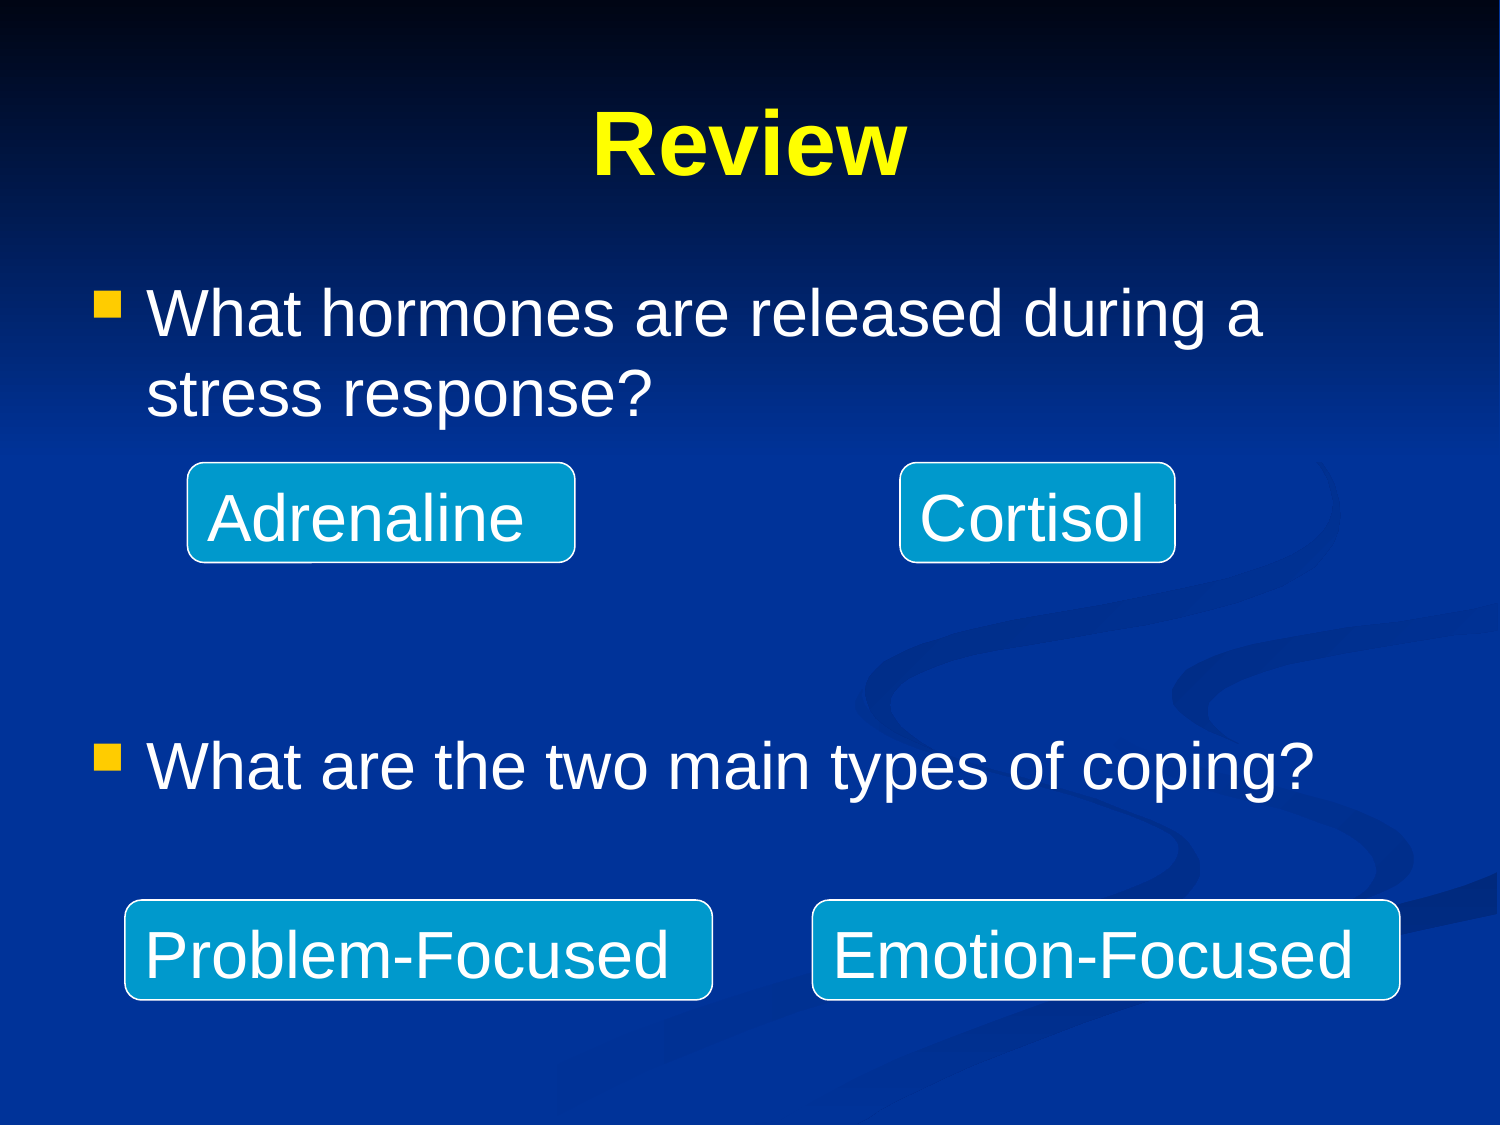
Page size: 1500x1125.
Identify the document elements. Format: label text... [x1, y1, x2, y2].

list What hormones are released during a stress response? What are the two main types of coping? [75, 262, 1425, 1075]
text_box Problem-Focused [124, 900, 713, 1000]
title Review [75, 45, 1425, 233]
text_box Cortisol [900, 462, 1176, 563]
text_box Emotion-Focused [812, 900, 1400, 1000]
text_box Adrenaline [187, 462, 575, 563]
